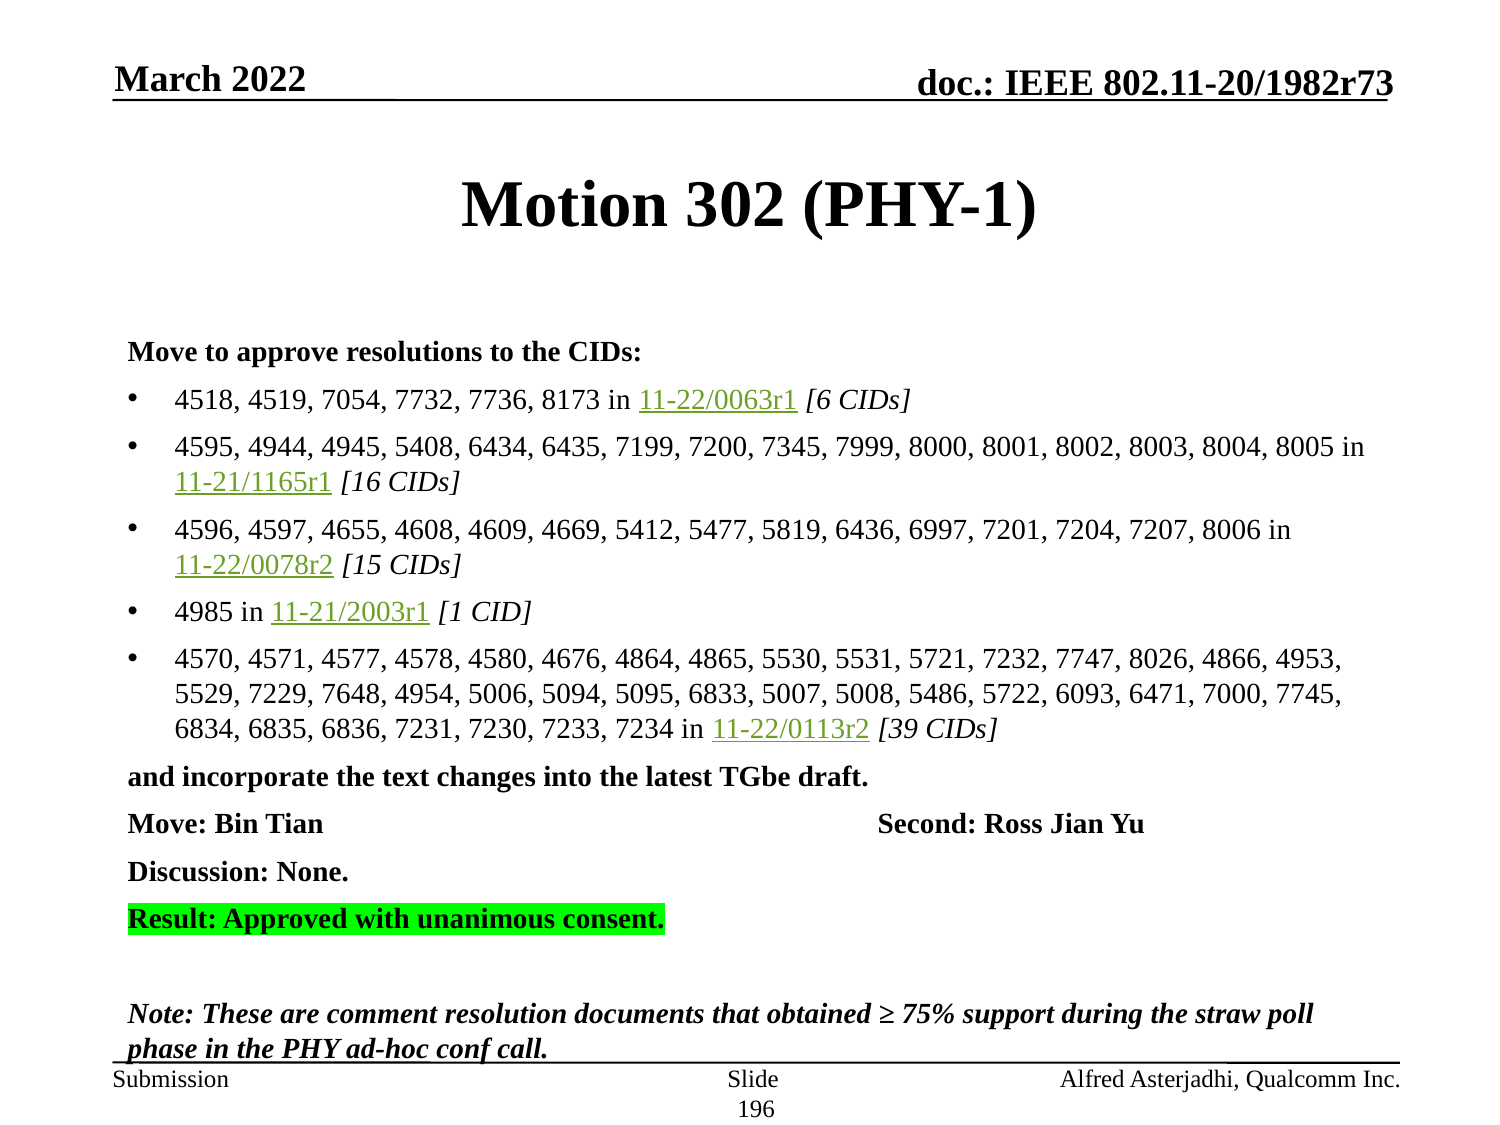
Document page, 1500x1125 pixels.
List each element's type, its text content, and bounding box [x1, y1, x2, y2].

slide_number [114, 54, 423, 100]
footer Alfred Asterjadhi, Qualcomm Inc. [878, 1061, 1402, 1093]
slide_number Slide 196 [712, 1061, 800, 1123]
list Move to approve resolutions to the CIDs: 4518, 4519, 7054, 7732, 7736, 8173 in 11-22/0063r1 [6 CIDs] 4595, 4944, 4945, 5408, 6434, 6435, 7199, 7200, 7345, 7999, 8000, 8001, 8002, 8003, 8004, 8005 in 11-21/1165r1 [16 CIDs] 4596, 4597, 4655, 4608, 4609, 4669, 5412, 5477, 5819, 6436, 6997, 7201, 7204, 7207, 8006 in 11-22/0078r2 [15 CIDs] 4985 in 11-21/2003r1 [1 CID] 4570, 4571, 4577, 4578, 4580, 4676, 4864, 4865, 5530, 5531, 5721, 7232, 7747, 8026, 4866, 4953, 5529, 7229, 7648, 4954, 5006, 5094, 5095, 6833, 5007, 5008, 5486, 5722, 6093, 6471, 7000, 7745, 6834, 6835, 6836, 7231, 7230, 7233, 7234 in 11-22/0113r2 [39 CIDs] and incorporate the text changes into the latest TGbe draft. Move: Bin Tian Second: Ross Jian Yu Discussion: None. Result: Approved with unanimous consent. Note: These are comment resolution documents that obtained ≥ 75% support during the straw poll phase in the PHY ad-hoc conf call. [112, 324, 1388, 1063]
title Motion 302 (PHY-1) [112, 112, 1388, 288]
